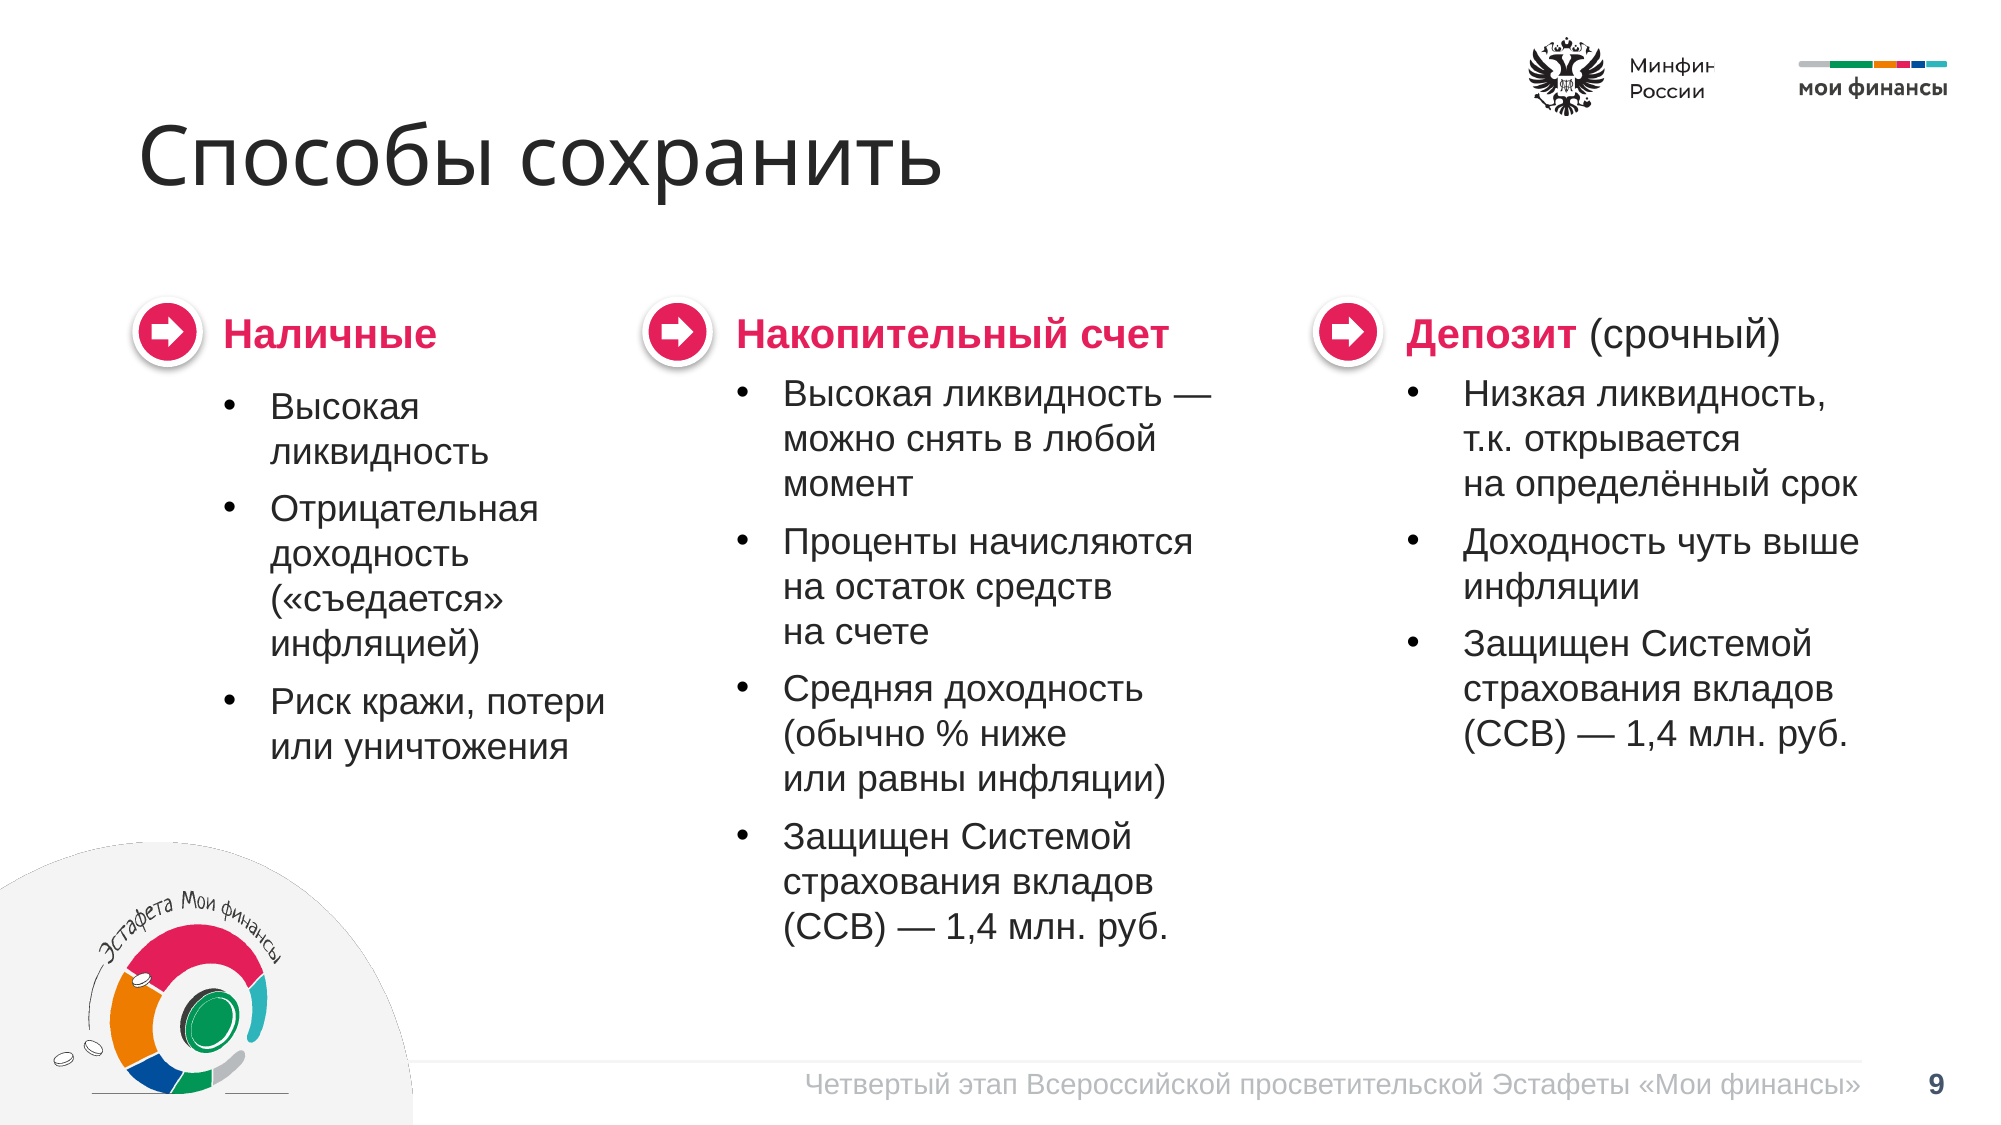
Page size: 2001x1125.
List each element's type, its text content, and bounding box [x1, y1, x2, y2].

list Наличные Высокая ликвидность Отрицательная доходность («съедается» инфляцией) Риск кражи, потери или уничтожения [223, 306, 648, 831]
title Способы сохранить [137, 113, 1208, 222]
picture [0, 842, 413, 1125]
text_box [645, 299, 710, 365]
text_box Накопительный счет Высокая ликвидность — можно снять в любой момент Проценты начисляются на остаток средств на счете Средняя доходность (обычно % ниже или равны инфляции) Защищен Системой страхования вкладов (ССВ) — 1,4 млн. руб. [736, 306, 1216, 968]
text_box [135, 299, 200, 365]
text_box Депозит (срочный) Низкая ликвидность, т.к. открывается на определённый срок Доходность чуть выше инфляции Защищен Системой страхования вкладов (ССВ) — 1,4 млн. руб. [1406, 306, 1865, 901]
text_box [1315, 299, 1381, 365]
text_box 9 [1862, 1064, 1945, 1125]
